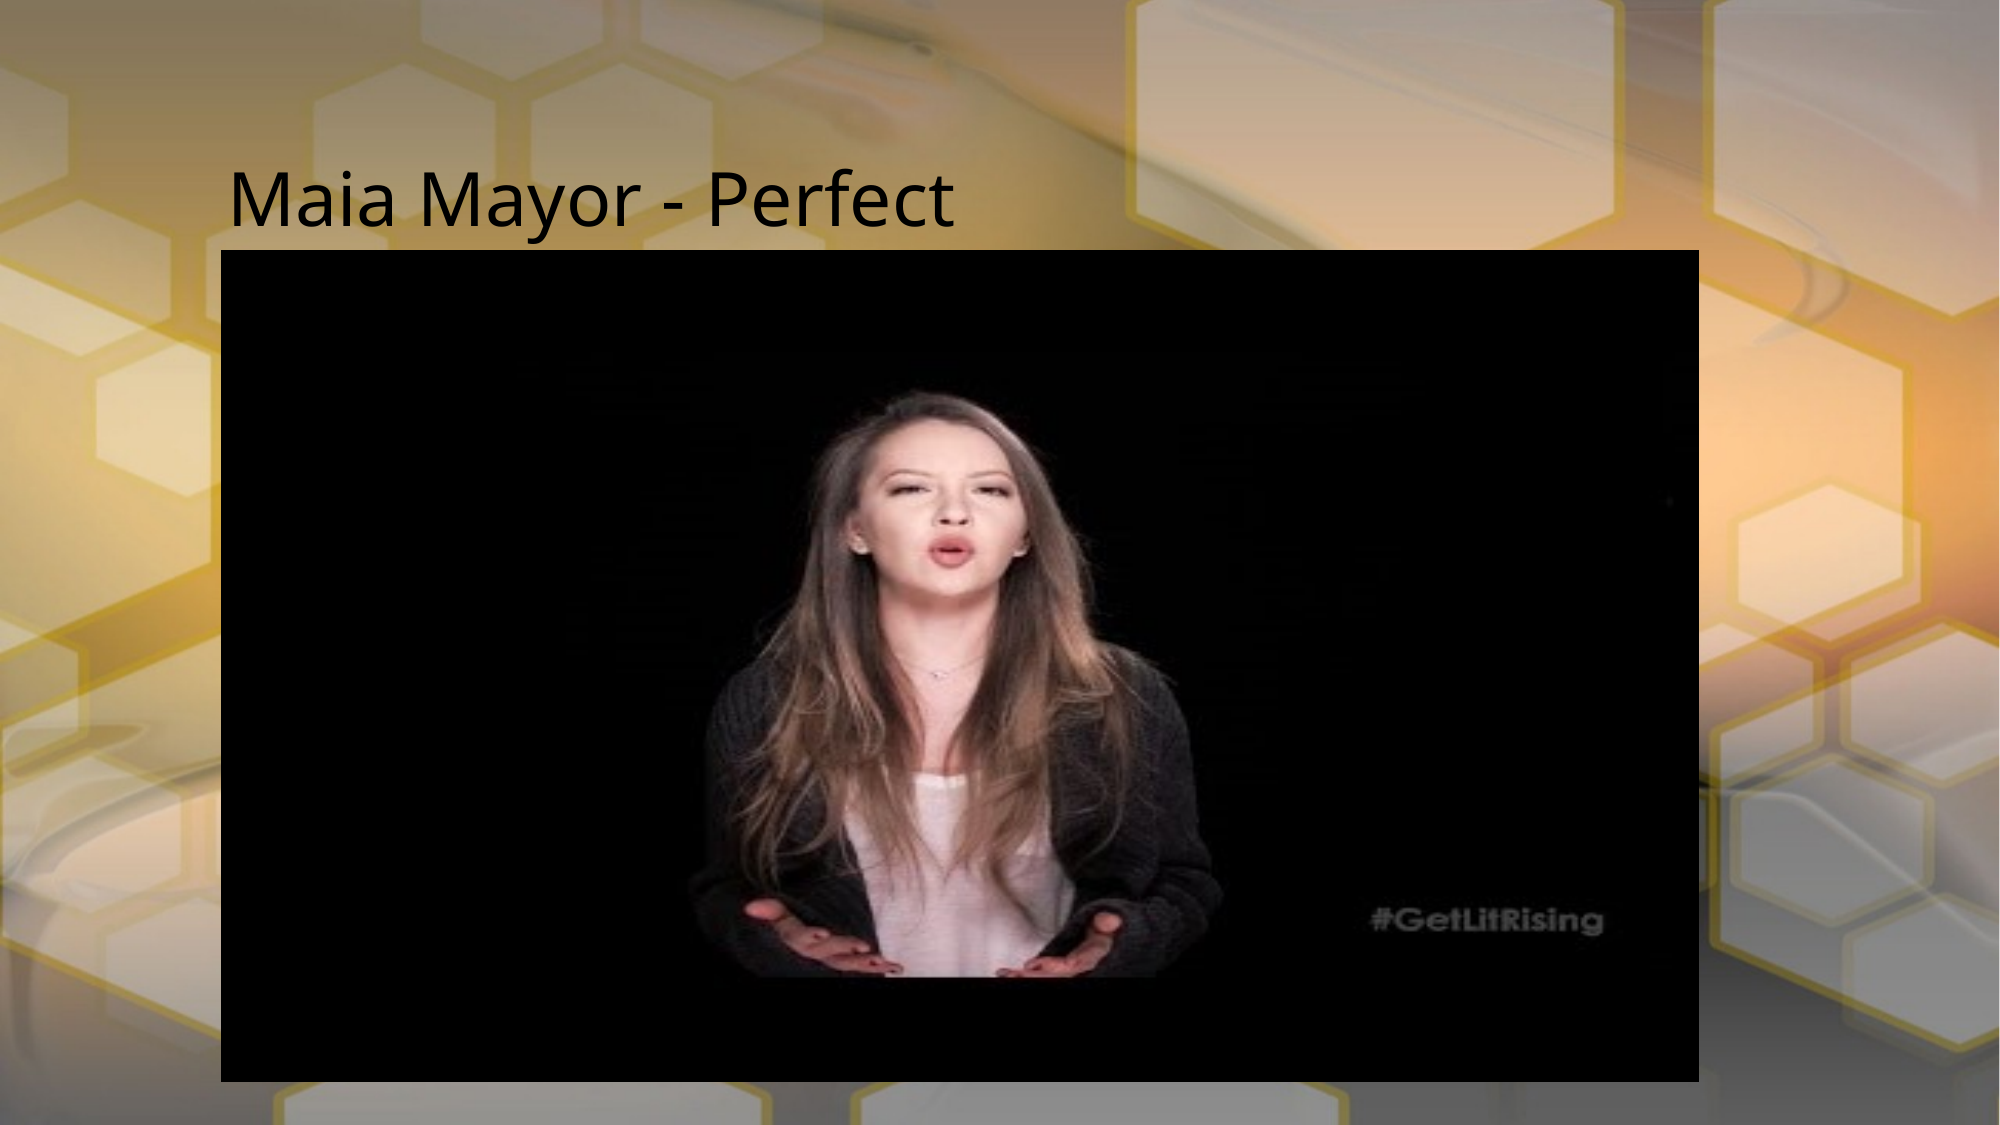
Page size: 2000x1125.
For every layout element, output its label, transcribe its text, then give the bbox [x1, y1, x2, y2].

picture [0, 0, 2000, 1125]
title Maia Mayor - Perfect [212, 62, 1788, 250]
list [219, 249, 1700, 1083]
